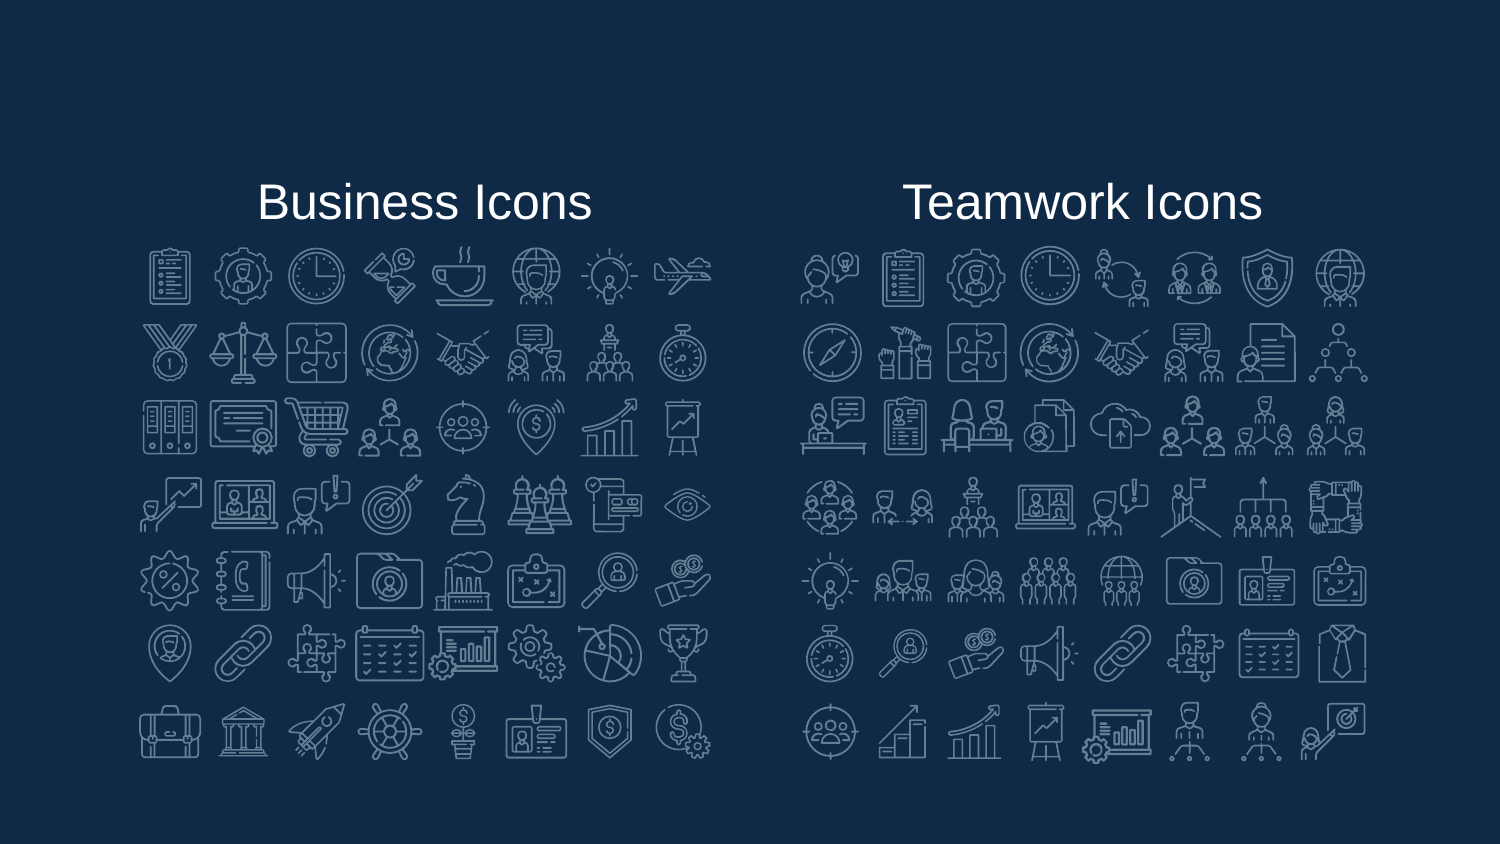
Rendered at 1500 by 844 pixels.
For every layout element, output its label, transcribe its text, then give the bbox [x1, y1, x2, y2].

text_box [1019, 625, 1079, 682]
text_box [878, 628, 928, 679]
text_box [1019, 322, 1080, 383]
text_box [287, 702, 346, 761]
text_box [799, 624, 857, 683]
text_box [653, 257, 712, 296]
text_box [209, 321, 278, 384]
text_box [580, 397, 639, 457]
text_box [286, 552, 346, 609]
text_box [287, 247, 346, 305]
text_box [664, 398, 702, 457]
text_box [139, 549, 201, 612]
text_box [507, 398, 565, 456]
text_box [1081, 708, 1153, 765]
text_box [511, 247, 561, 306]
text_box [1240, 248, 1295, 308]
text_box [1014, 484, 1077, 530]
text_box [147, 624, 192, 683]
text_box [211, 479, 279, 530]
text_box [139, 476, 203, 533]
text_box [142, 399, 198, 455]
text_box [948, 476, 999, 538]
title Business Icons [139, 154, 711, 234]
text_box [363, 247, 417, 305]
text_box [663, 488, 711, 522]
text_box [1165, 556, 1223, 605]
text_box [283, 397, 350, 458]
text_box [428, 625, 499, 681]
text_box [358, 397, 422, 457]
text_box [432, 550, 494, 611]
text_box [431, 245, 495, 307]
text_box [1160, 476, 1222, 538]
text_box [286, 474, 351, 535]
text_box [1089, 402, 1152, 449]
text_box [1087, 478, 1149, 537]
text_box [361, 474, 423, 536]
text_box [436, 330, 490, 376]
text_box [1166, 624, 1225, 683]
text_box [947, 627, 1006, 680]
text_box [354, 624, 425, 682]
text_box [1315, 248, 1366, 308]
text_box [138, 704, 202, 759]
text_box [209, 399, 278, 455]
text_box [507, 474, 573, 535]
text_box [214, 247, 273, 305]
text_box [1313, 555, 1367, 606]
text_box [287, 623, 346, 683]
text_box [580, 247, 639, 306]
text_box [1317, 624, 1367, 683]
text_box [1308, 479, 1364, 535]
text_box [506, 553, 566, 609]
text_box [1092, 624, 1153, 683]
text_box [655, 703, 711, 760]
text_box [800, 251, 860, 305]
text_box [355, 552, 424, 610]
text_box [802, 323, 863, 383]
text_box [1099, 555, 1144, 607]
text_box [435, 399, 491, 455]
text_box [881, 248, 925, 308]
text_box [802, 479, 858, 535]
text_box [877, 326, 932, 380]
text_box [1300, 702, 1366, 761]
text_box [149, 247, 191, 306]
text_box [357, 702, 423, 761]
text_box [1308, 322, 1369, 383]
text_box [360, 324, 419, 382]
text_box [1027, 701, 1065, 762]
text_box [1240, 701, 1282, 762]
text_box [1023, 399, 1076, 453]
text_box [507, 624, 566, 683]
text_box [801, 551, 860, 610]
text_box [586, 323, 634, 382]
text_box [1238, 555, 1296, 606]
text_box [1236, 322, 1297, 383]
text_box [218, 706, 269, 757]
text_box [1238, 628, 1300, 679]
text_box [947, 323, 1007, 383]
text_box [1233, 476, 1294, 538]
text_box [580, 552, 639, 610]
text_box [883, 395, 927, 456]
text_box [507, 323, 566, 382]
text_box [1164, 322, 1224, 383]
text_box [212, 624, 274, 683]
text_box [652, 323, 710, 382]
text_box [1306, 395, 1366, 456]
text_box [872, 488, 934, 526]
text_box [946, 704, 1002, 760]
text_box [1019, 557, 1077, 605]
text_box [1234, 395, 1294, 456]
text_box [578, 624, 643, 683]
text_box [653, 554, 713, 607]
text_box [584, 476, 643, 533]
text_box [286, 322, 347, 384]
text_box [1094, 329, 1150, 377]
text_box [587, 704, 633, 759]
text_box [450, 703, 476, 760]
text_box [874, 559, 932, 602]
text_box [659, 624, 708, 683]
title Teamwork Icons [797, 154, 1369, 234]
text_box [505, 704, 568, 759]
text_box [940, 398, 1015, 453]
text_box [142, 323, 198, 382]
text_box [1168, 701, 1211, 762]
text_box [946, 248, 1006, 308]
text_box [446, 473, 486, 536]
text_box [1167, 251, 1222, 305]
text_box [947, 559, 1005, 603]
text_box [1094, 248, 1150, 308]
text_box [1020, 245, 1081, 306]
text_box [801, 703, 860, 761]
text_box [878, 704, 927, 759]
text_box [1159, 395, 1226, 457]
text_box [799, 396, 868, 456]
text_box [215, 550, 271, 612]
